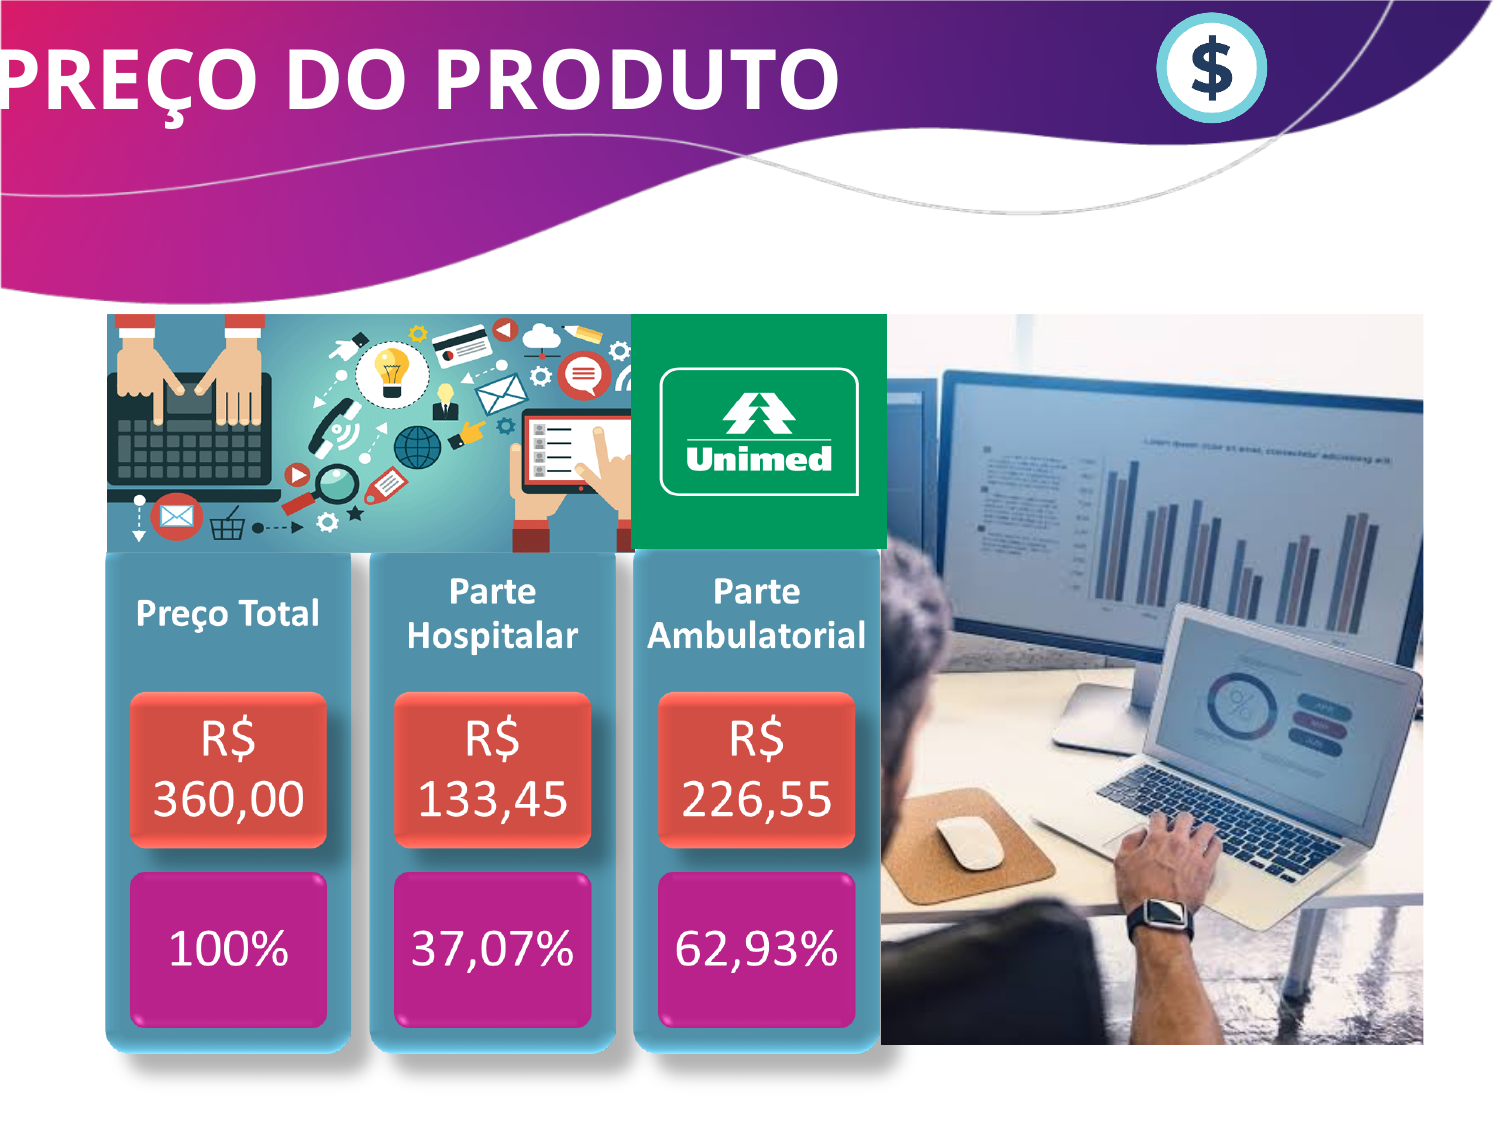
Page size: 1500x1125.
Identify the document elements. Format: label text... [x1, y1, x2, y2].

picture [2, 1, 1498, 1100]
text_box PREÇO DO PRODUTO [0, 19, 874, 237]
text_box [107, 314, 887, 553]
